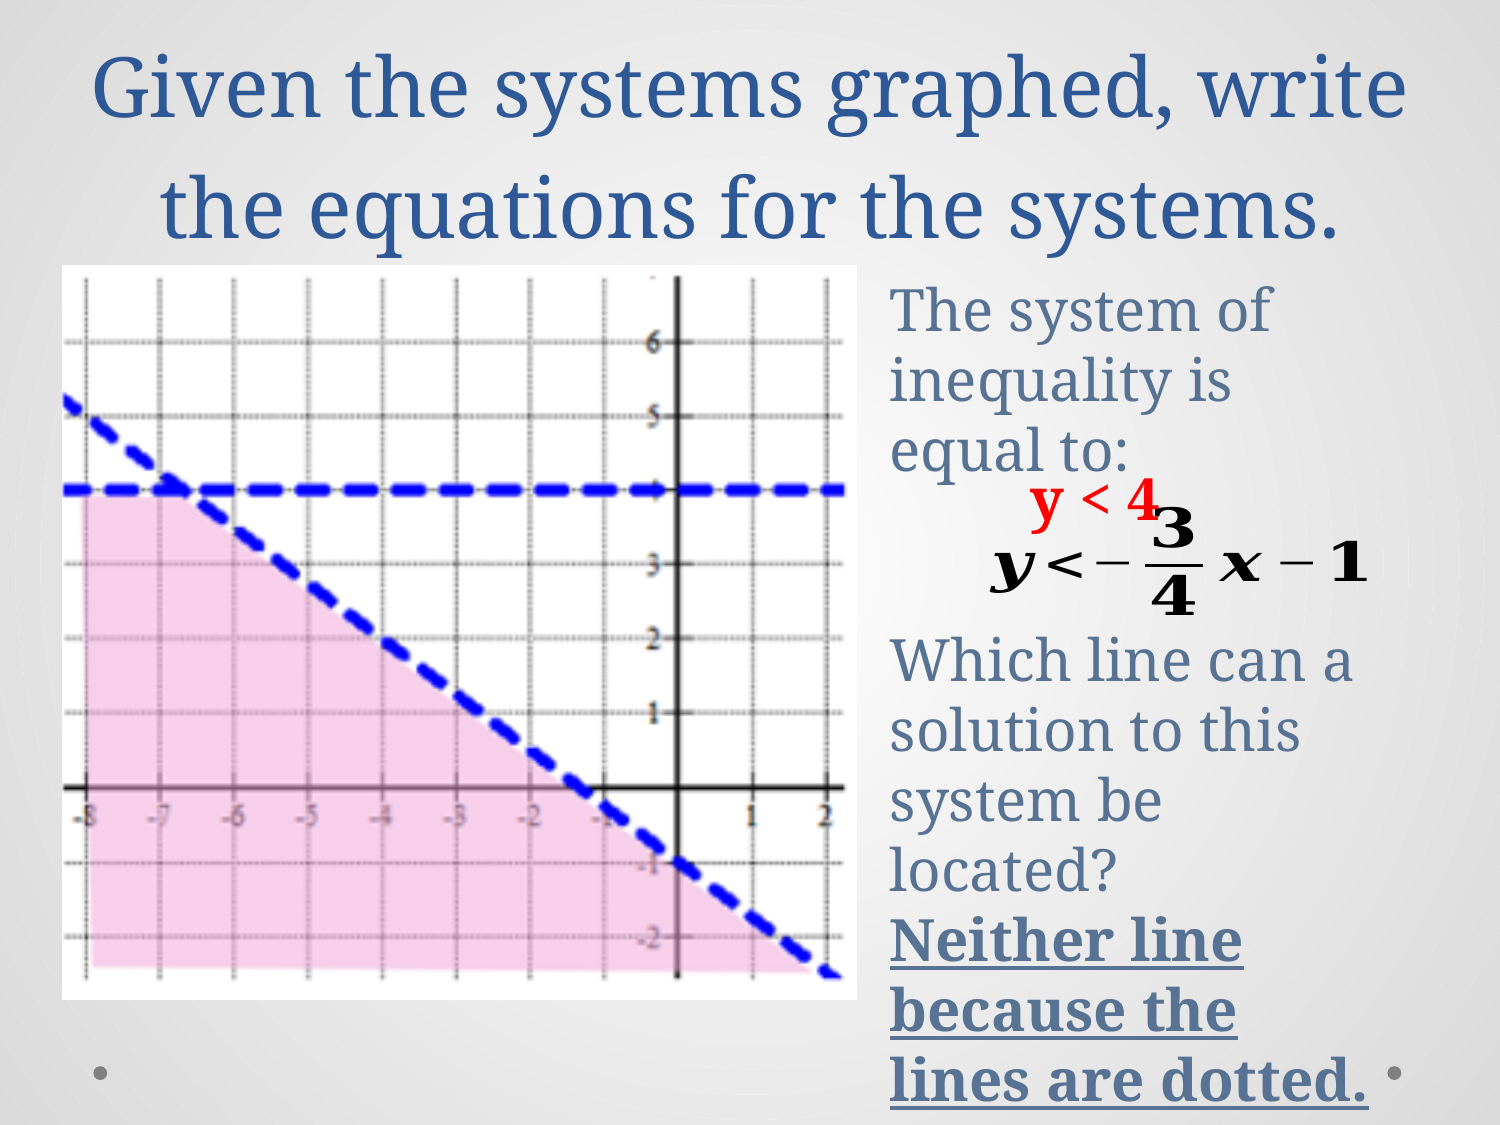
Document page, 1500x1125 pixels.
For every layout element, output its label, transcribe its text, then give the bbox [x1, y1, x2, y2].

text_box The system of inequality is equal to: Which line can a solution to this system be located? Neither line because the lines are dotted. [875, 265, 1402, 1121]
picture [62, 265, 857, 1001]
text_box y < 4 [1015, 454, 1213, 540]
title Given the systems graphed, write the equations for the systems. [75, 0, 1425, 263]
